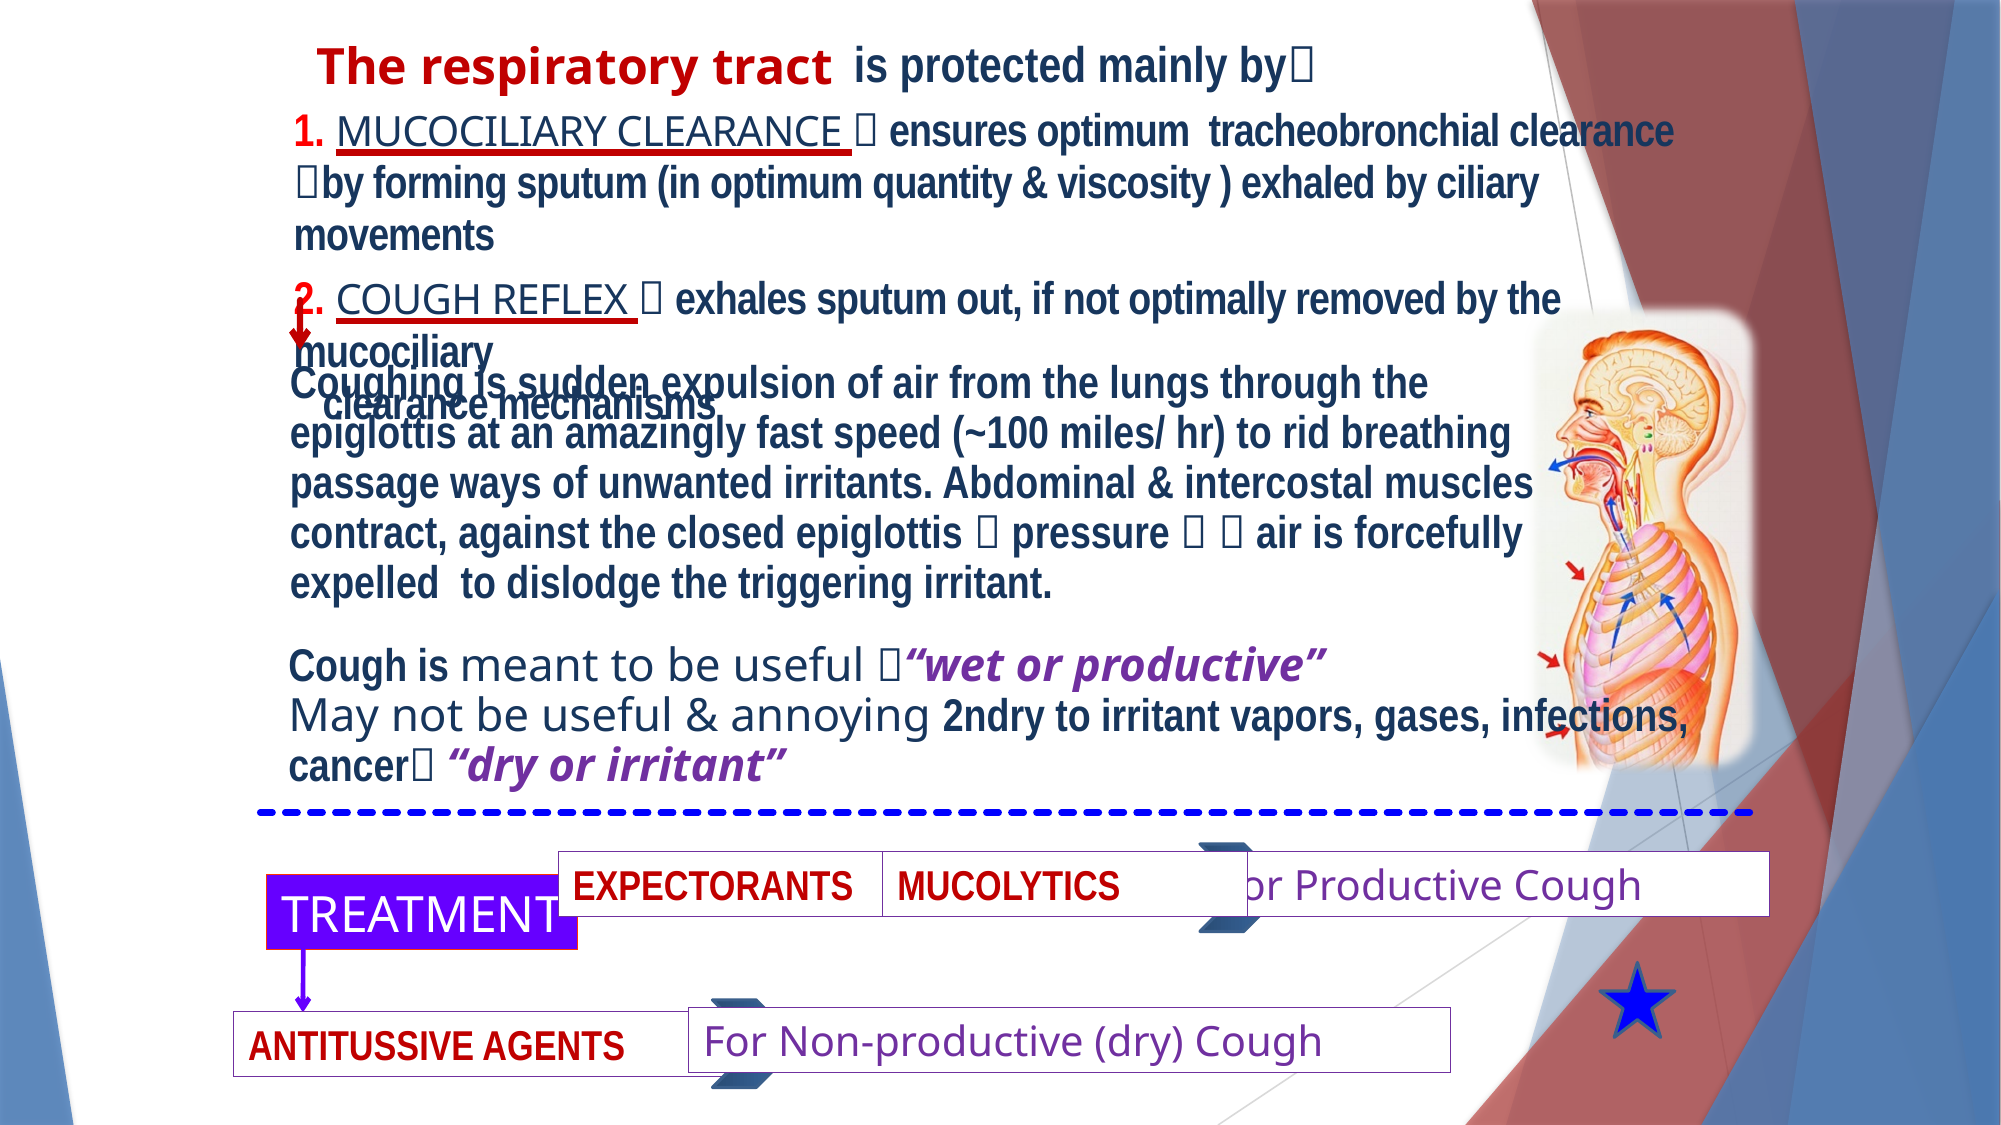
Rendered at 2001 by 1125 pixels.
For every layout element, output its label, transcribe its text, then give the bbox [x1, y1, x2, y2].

text_box [1198, 842, 1253, 851]
text_box Cough is meant to be useful “wet or productive” May not be useful & annoying 2ndry to irritant vapors, gases, infections, cancer “dry or irritant” [273, 633, 1749, 799]
picture [1524, 299, 1763, 776]
text_box [1198, 917, 1261, 934]
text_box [274, 299, 1576, 619]
text_box EXPECTORANTS [558, 851, 882, 917]
text_box [1598, 960, 1677, 1039]
text_box For Productive Cough [1248, 851, 1770, 917]
text_box TREATMENT [266, 874, 578, 950]
text_box 1. MUCOCILIARY CLEARANCE  ensures optimum tracheobronchial clearance by forming sputum (in optimum quantity & viscosity ) exhaled by ciliary movements 2. COUGH REFLEX  exhales sputum out, if not optimally removed by the mucociliary clearance mechanisms [279, 95, 1729, 298]
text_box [274, 24, 1688, 104]
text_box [286, 999, 1337, 1088]
text_box MUCOLYTICS [882, 851, 1248, 917]
